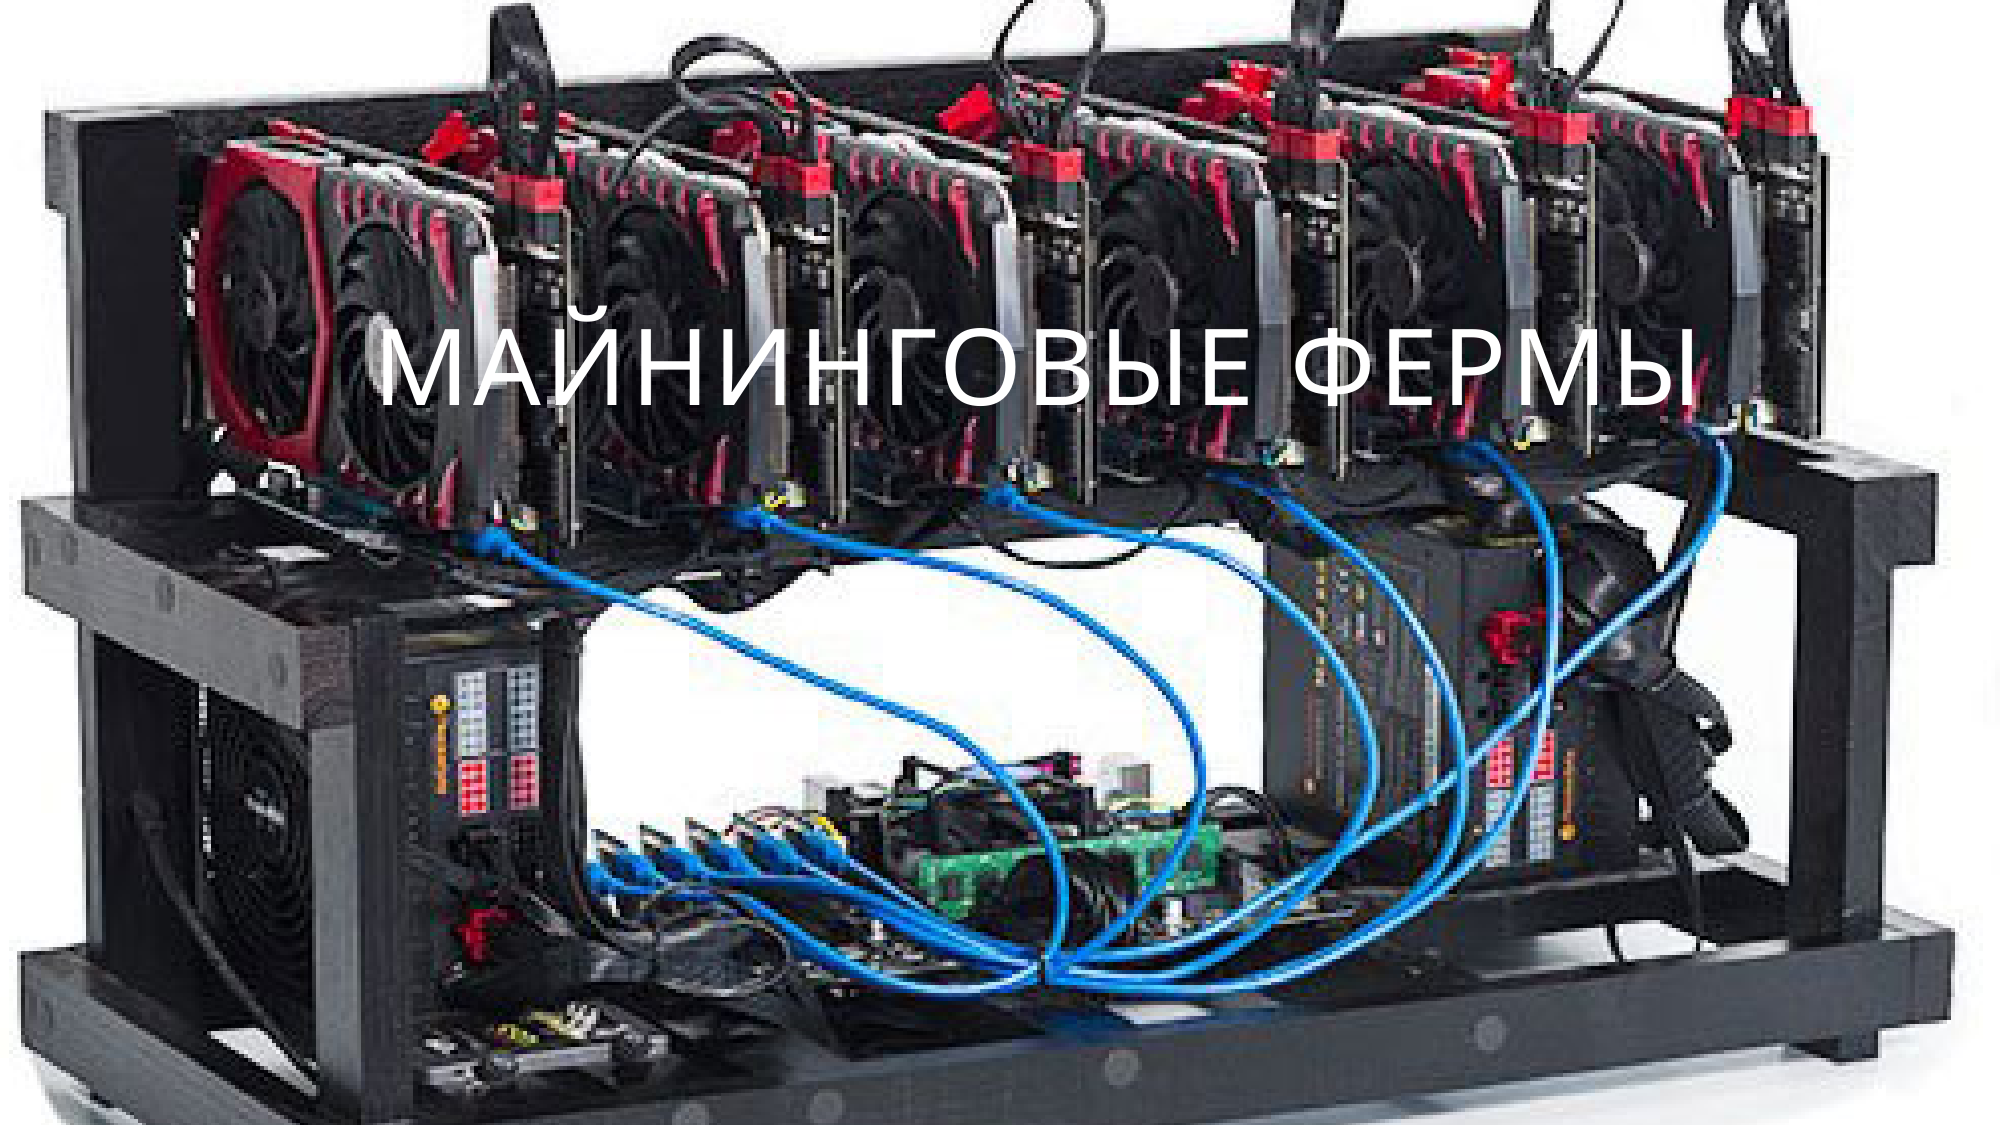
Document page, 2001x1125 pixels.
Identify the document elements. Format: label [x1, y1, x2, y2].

list [0, 0, 2000, 1125]
